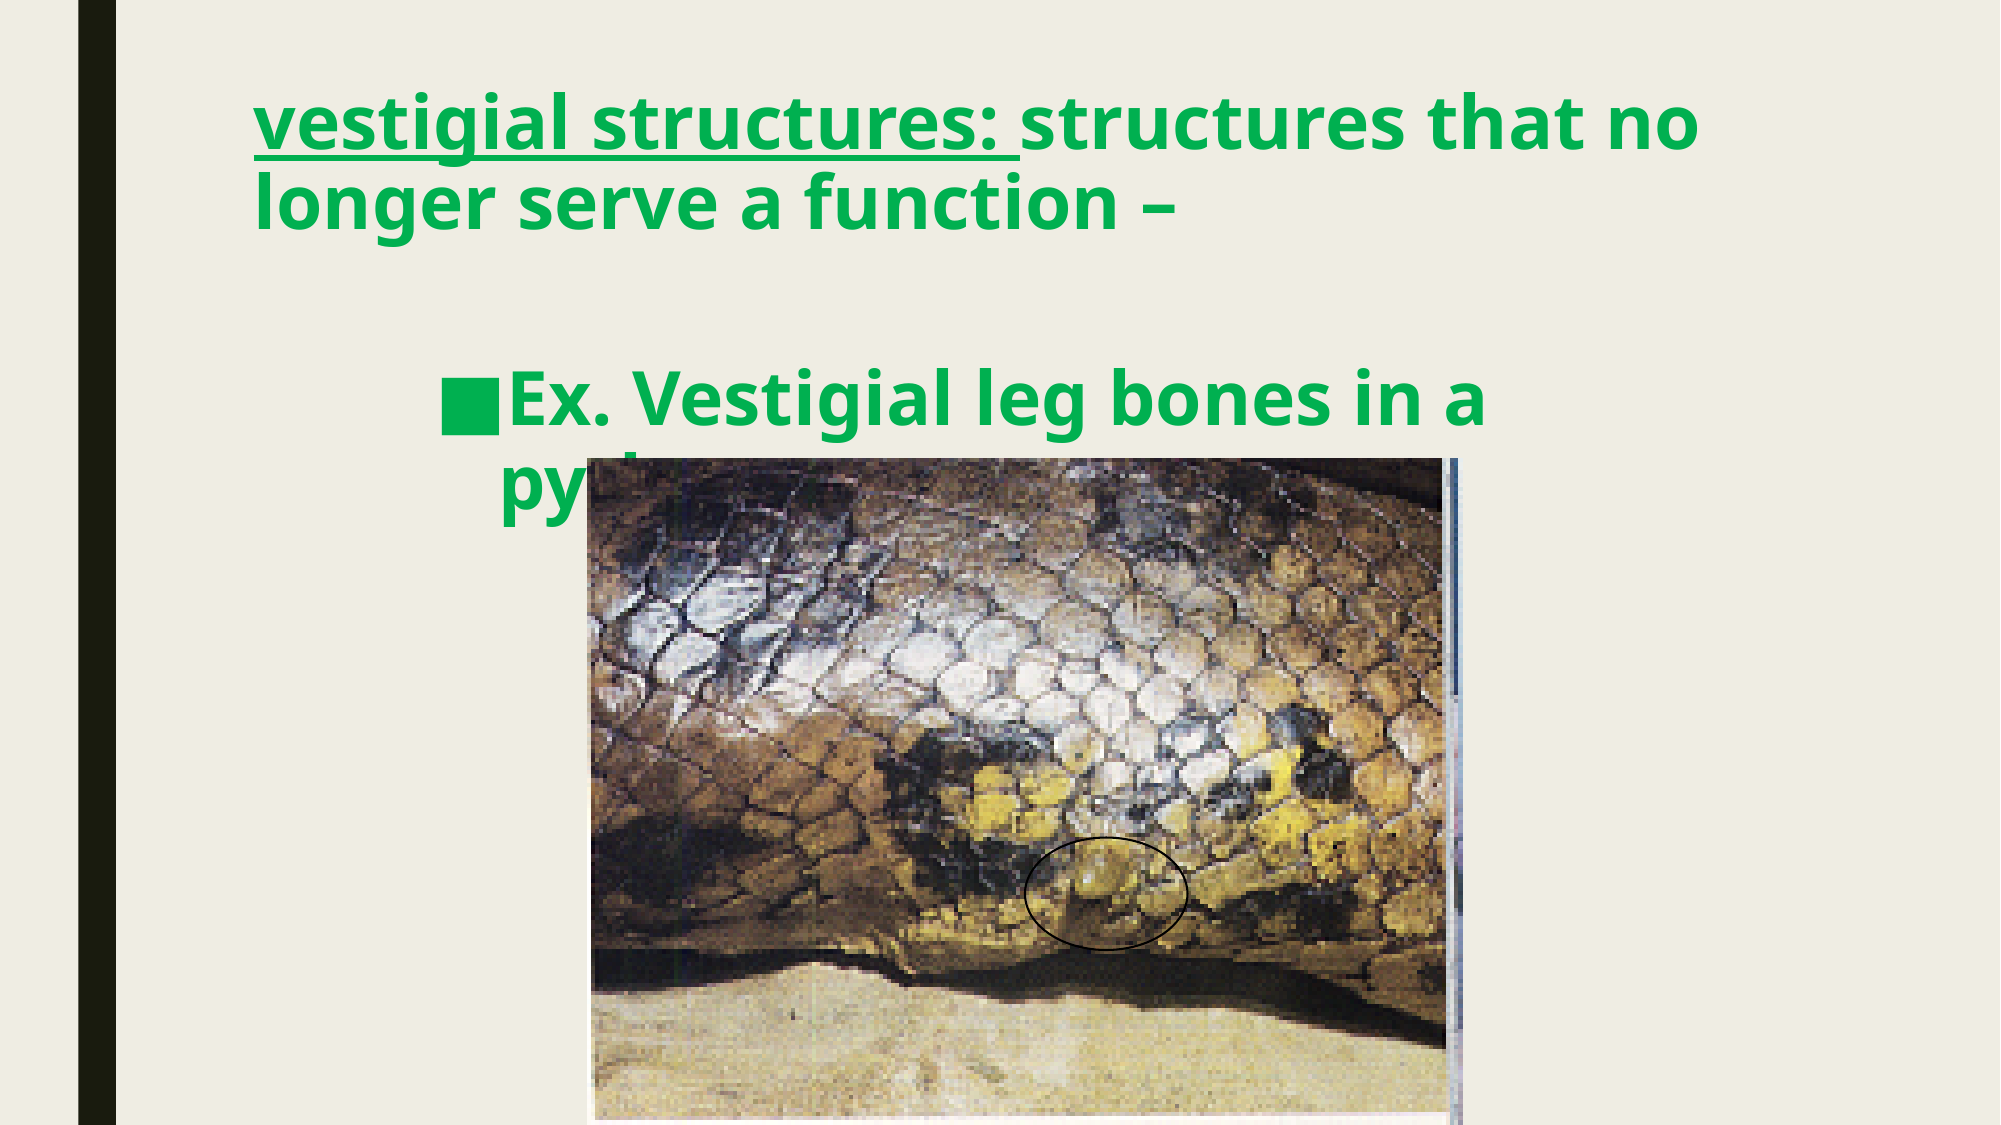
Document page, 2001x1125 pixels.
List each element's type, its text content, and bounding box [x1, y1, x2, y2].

list Ex. Vestigial leg bones in a python [420, 350, 1750, 1076]
title vestigial structures: structures that no longer serve a function – [238, 78, 1900, 331]
picture [587, 458, 1463, 1125]
